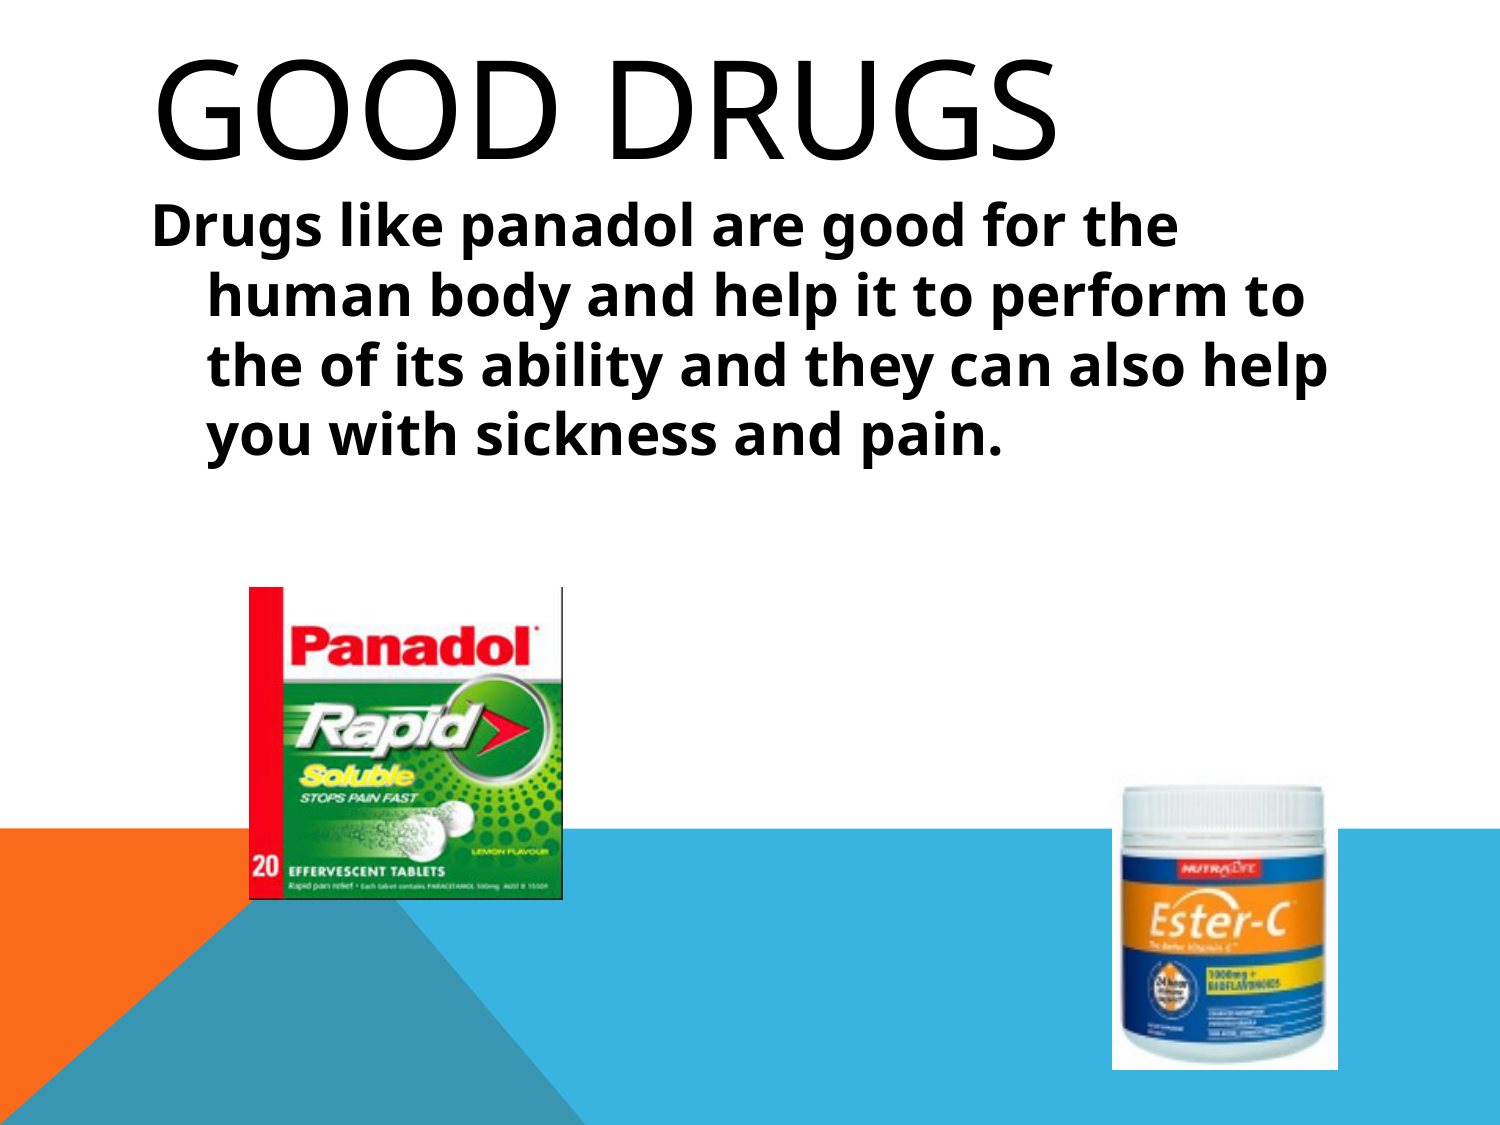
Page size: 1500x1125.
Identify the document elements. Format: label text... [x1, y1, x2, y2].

picture [1112, 774, 1338, 1070]
list Drugs like panadol are good for the human body and help it to perform to the of its ability and they can also help you with sickness and pain. [135, 180, 1369, 768]
title Good drugs [135, 60, 1369, 150]
picture [249, 587, 563, 901]
